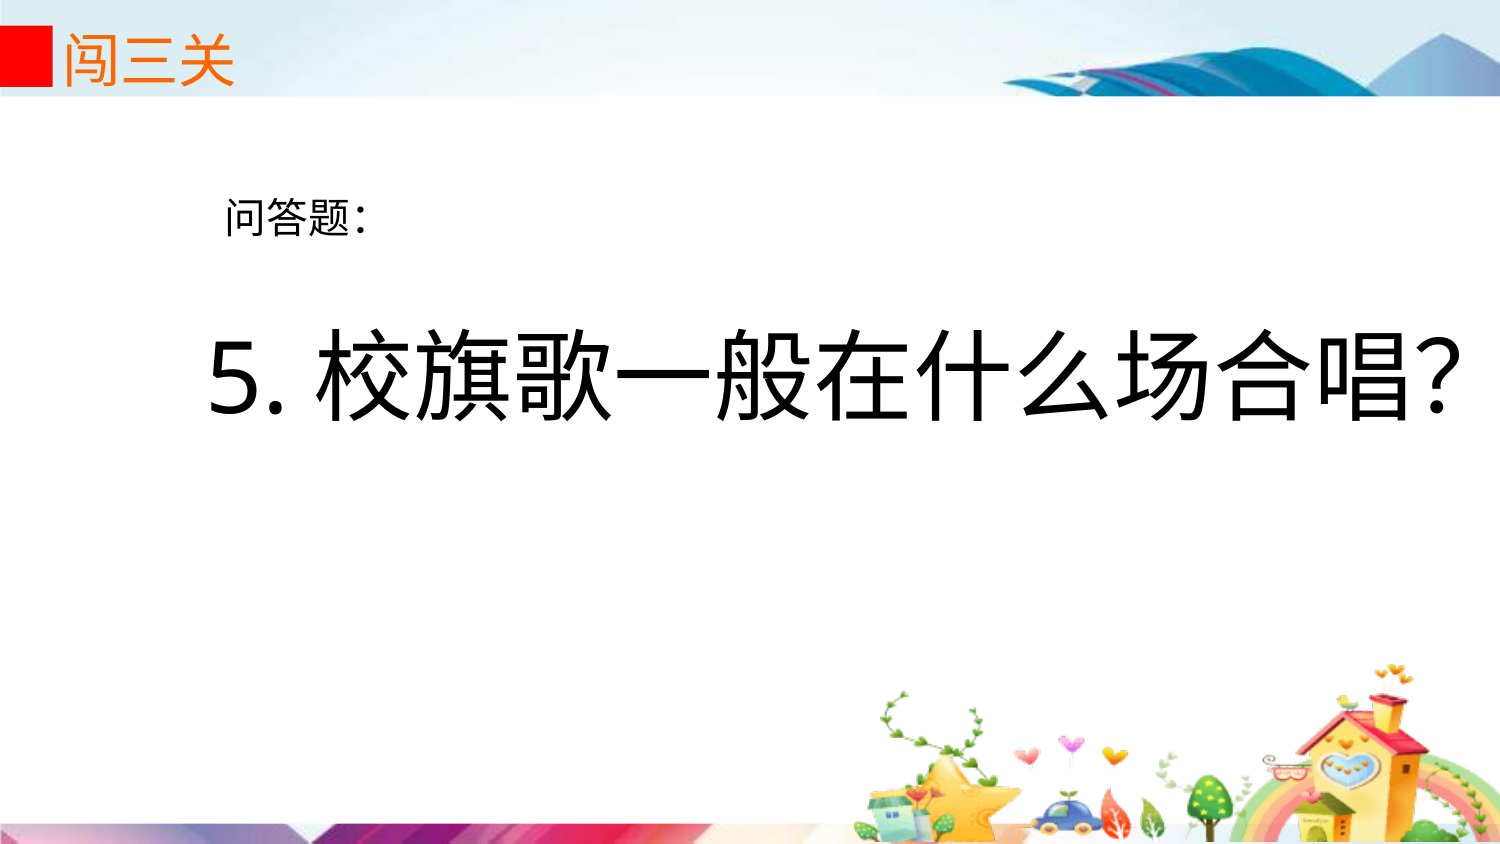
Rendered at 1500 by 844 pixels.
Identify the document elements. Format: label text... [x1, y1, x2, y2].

text_box 问答题： [210, 184, 407, 250]
picture [0, 0, 1500, 96]
picture [0, 664, 1500, 844]
picture [1189, 88, 1203, 96]
text_box 5.校旗歌一般在什么场合唱？ [153, 306, 1465, 441]
text_box 闯三关 [47, 16, 253, 102]
picture [0, 87, 47, 96]
